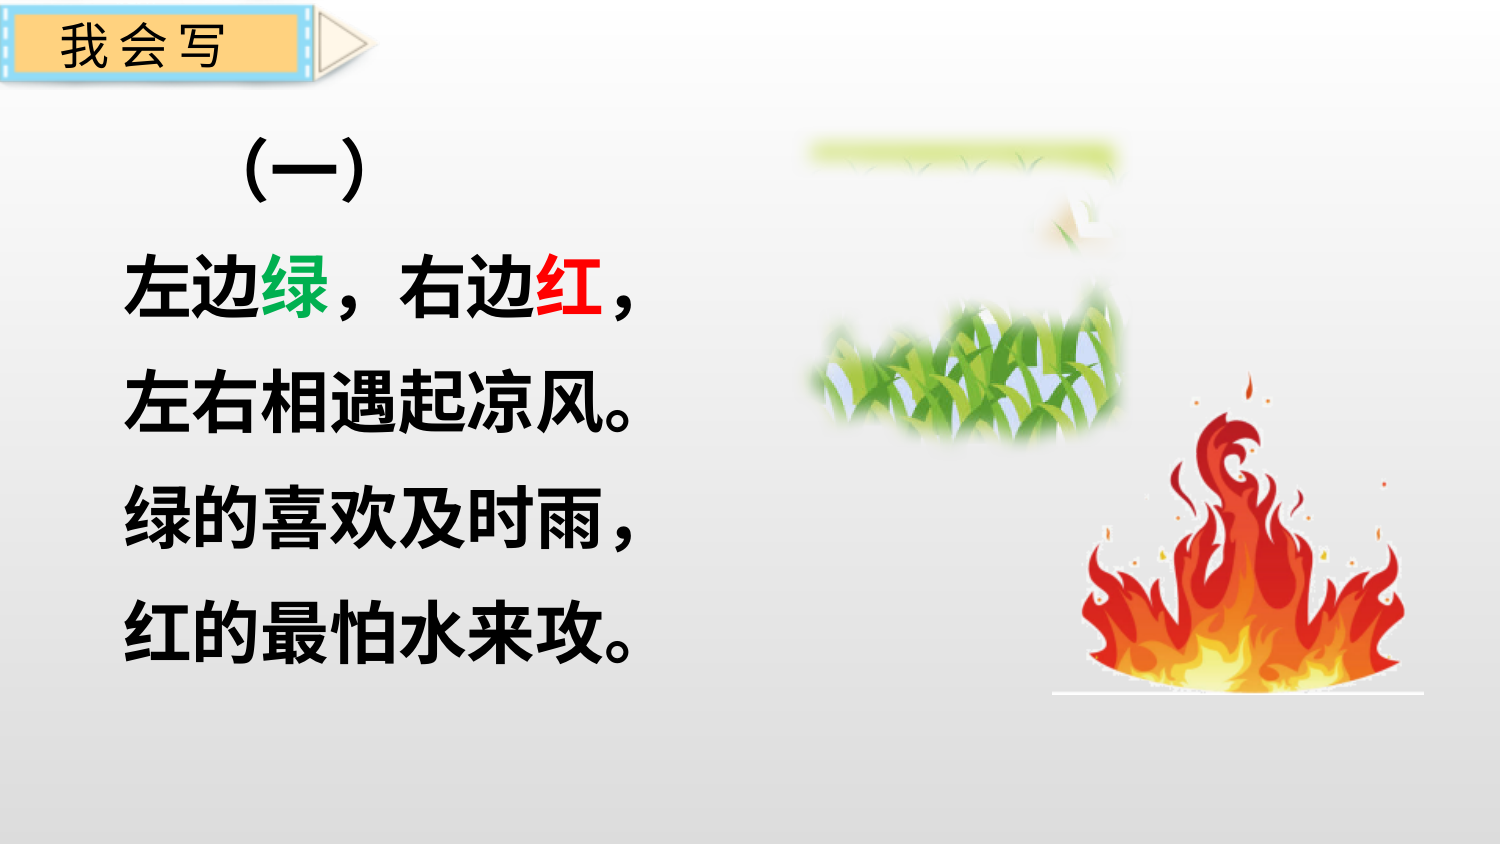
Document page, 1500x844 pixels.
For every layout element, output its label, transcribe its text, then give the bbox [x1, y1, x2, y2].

picture [744, 125, 1424, 695]
text_box （一） 左边绿，右边红， 左右相遇起凉风。 绿的喜欢及时雨， 红的最怕水来攻。 [111, 89, 846, 678]
picture [0, 0, 386, 90]
